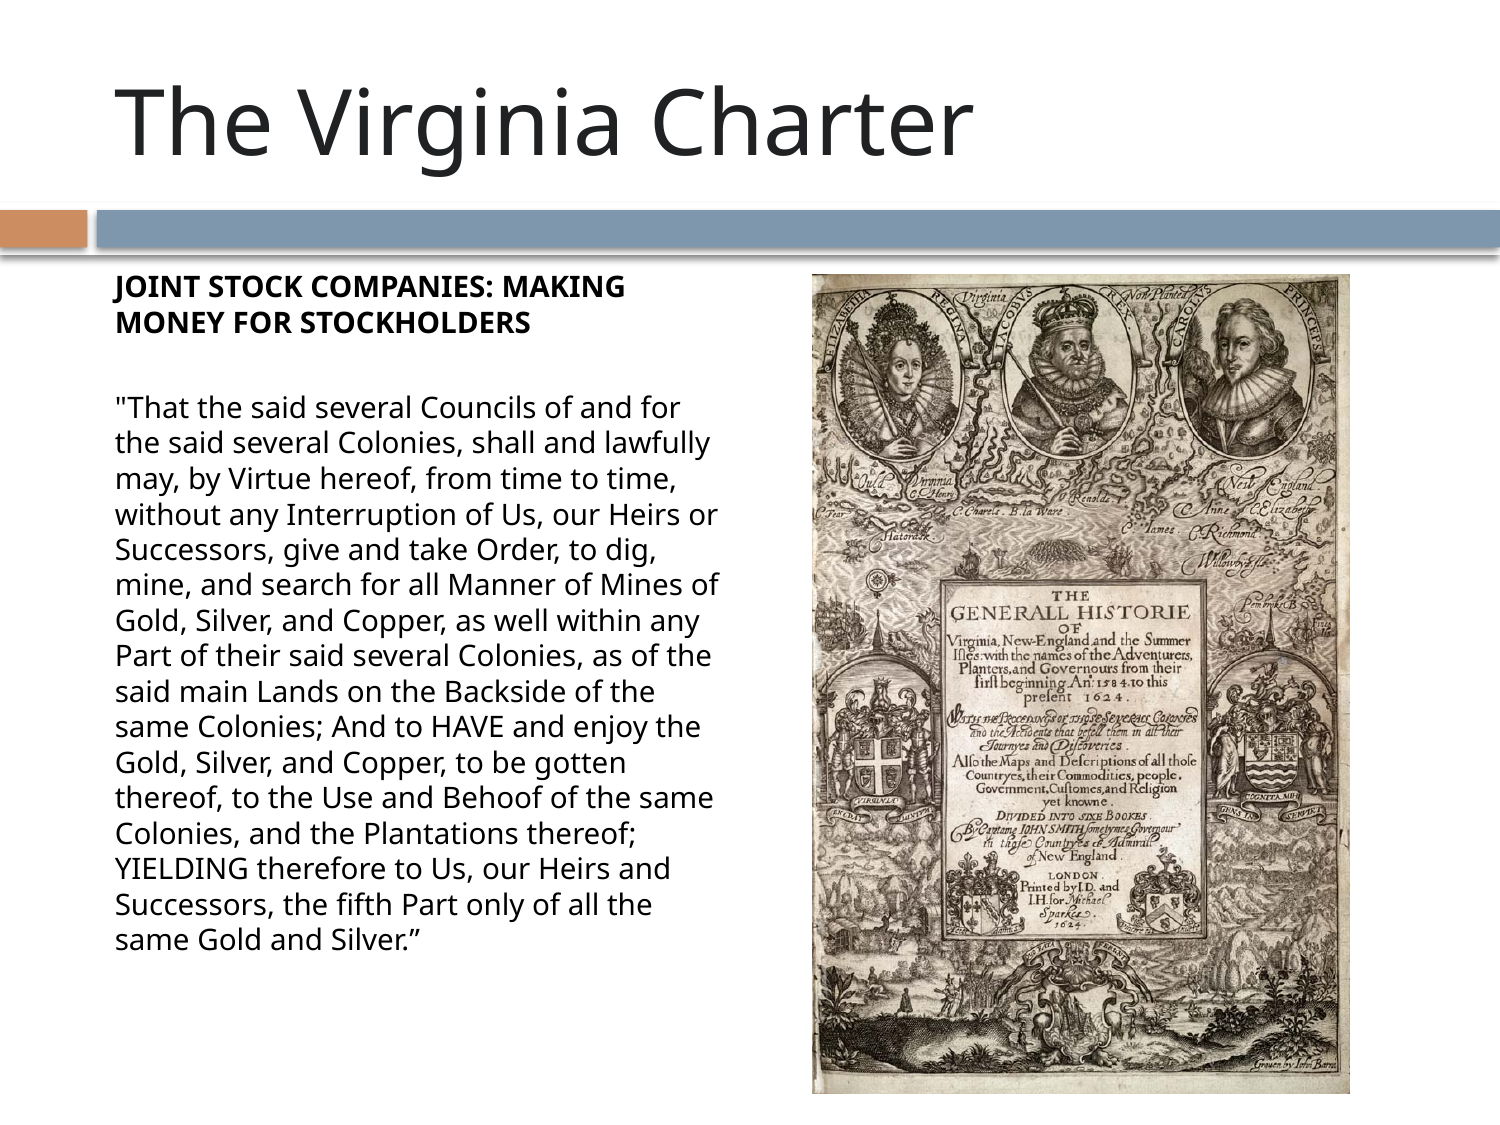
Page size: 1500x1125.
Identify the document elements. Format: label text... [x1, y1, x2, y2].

title The Virginia Charter [99, 37, 1438, 200]
list JOINT STOCK COMPANIES: MAKING MONEY FOR STOCKHOLDERS "That the said several Councils of and for the said several Colonies, shall and lawfully may, by Virtue hereof, from time to time, without any Interruption of Us, our Heirs or Successors, give and take Order, to dig, mine, and search for all Manner of Mines of Gold, Silver, and Copper, as well within any Part of their said several Colonies, as of the said main Lands on the Backside of the same Colonies; And to HAVE and enjoy the Gold, Silver, and Copper, to be gotten thereof, to the Use and Behoof of the same Colonies, and the Plantations thereof; YIELDING therefore to Us, our Heirs and Successors, the fifth Part only of all the same Gold and Silver.” [99, 260, 738, 1011]
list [812, 274, 1351, 1095]
